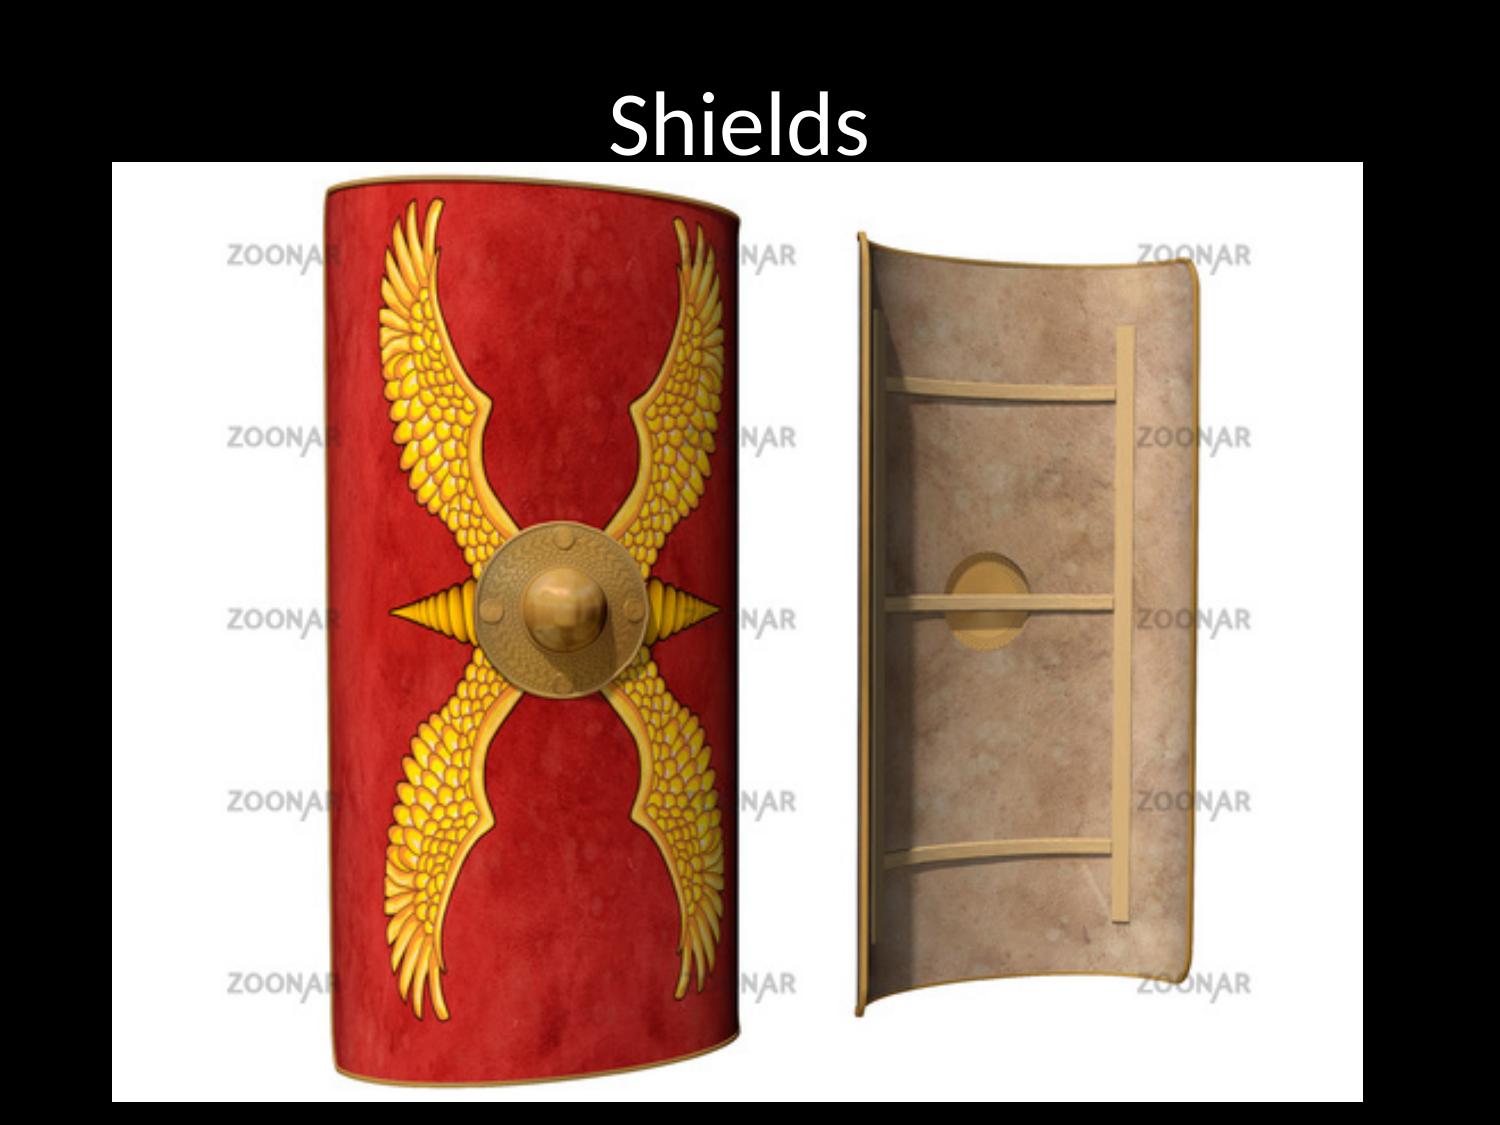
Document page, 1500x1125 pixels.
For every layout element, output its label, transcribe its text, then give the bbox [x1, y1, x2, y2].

picture [112, 162, 1363, 1102]
title Shields [75, 24, 1425, 213]
